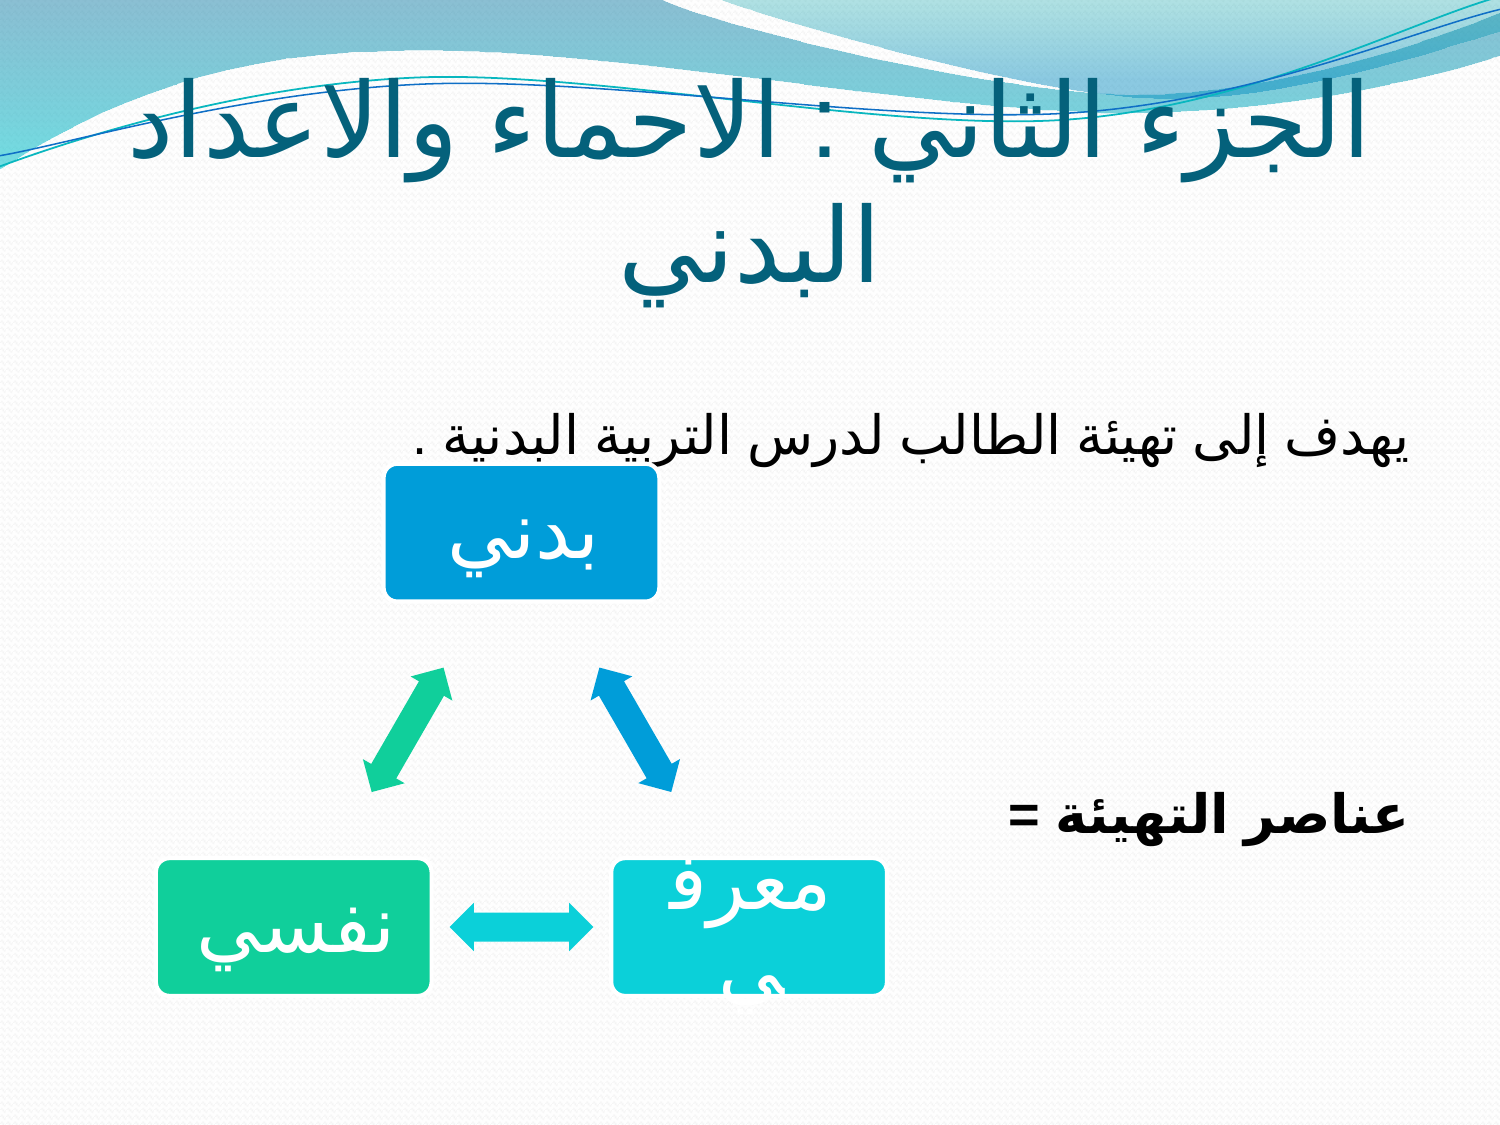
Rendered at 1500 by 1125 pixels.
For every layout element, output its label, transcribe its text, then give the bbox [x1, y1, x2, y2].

title الجزء الثاني : الاحماء والاعداد البدني [75, 115, 1425, 304]
list يهدف إلى تهيئة الطالب لدرس التربية البدنية . عناصر التهيئة = [75, 317, 1425, 1038]
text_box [152, 463, 891, 997]
